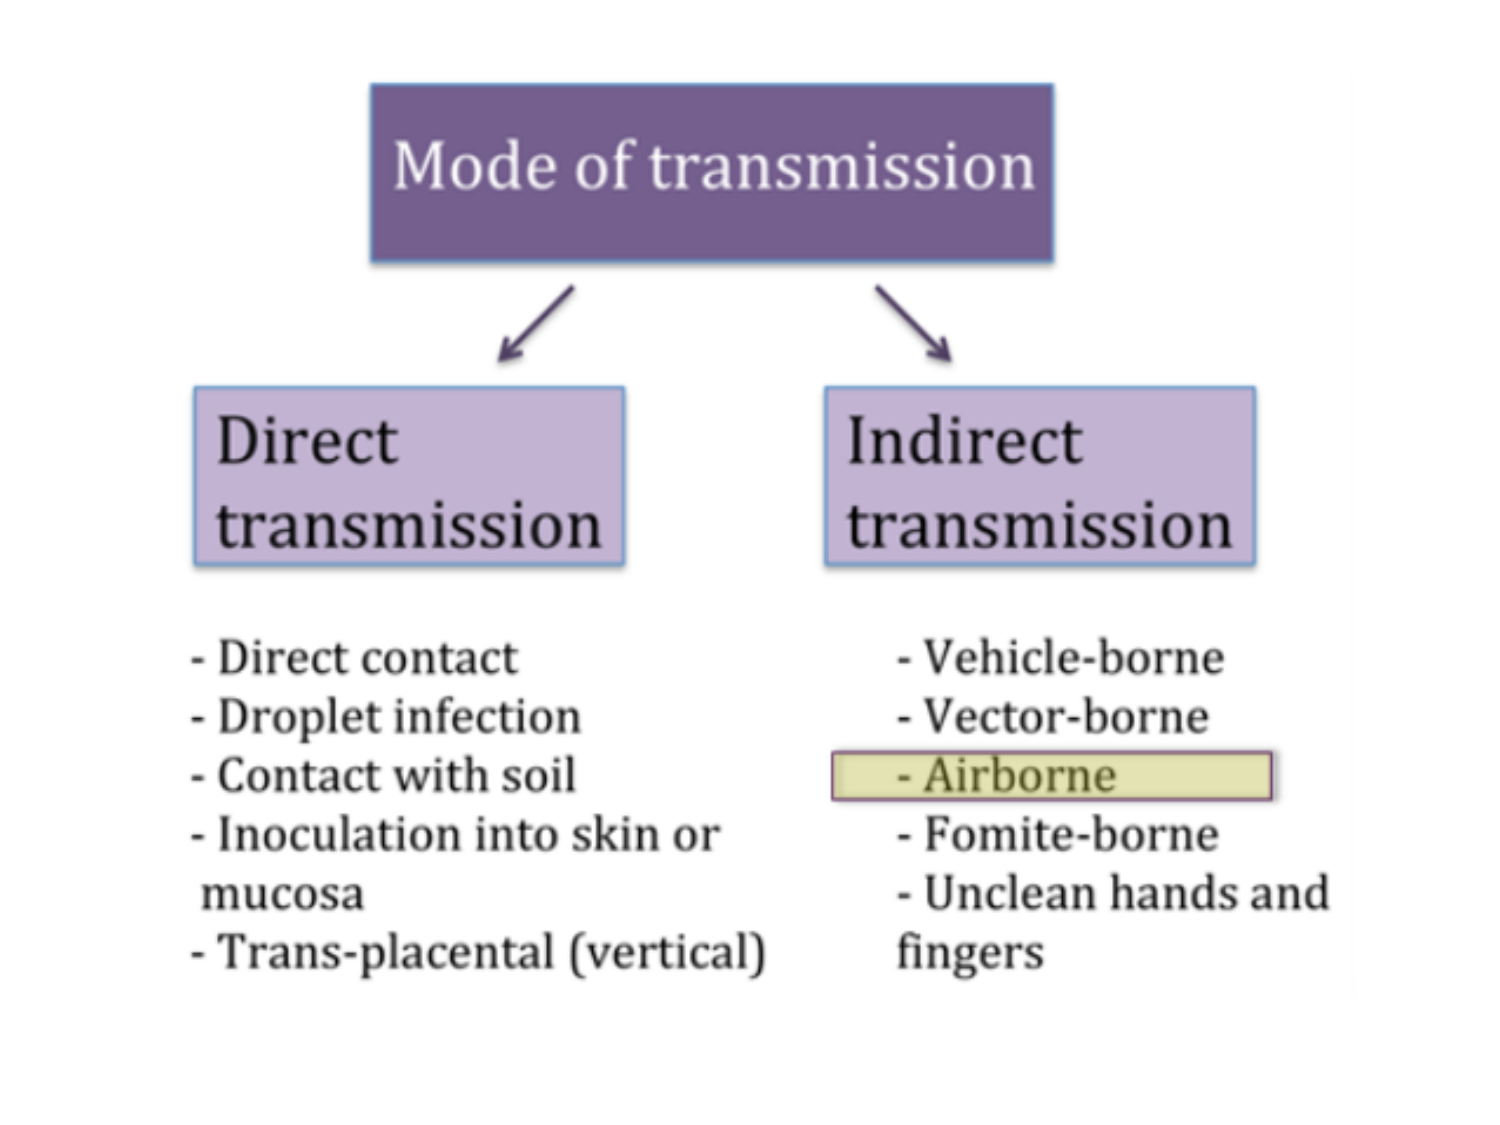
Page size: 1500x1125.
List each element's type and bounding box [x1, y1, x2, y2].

picture [162, 74, 1358, 1001]
